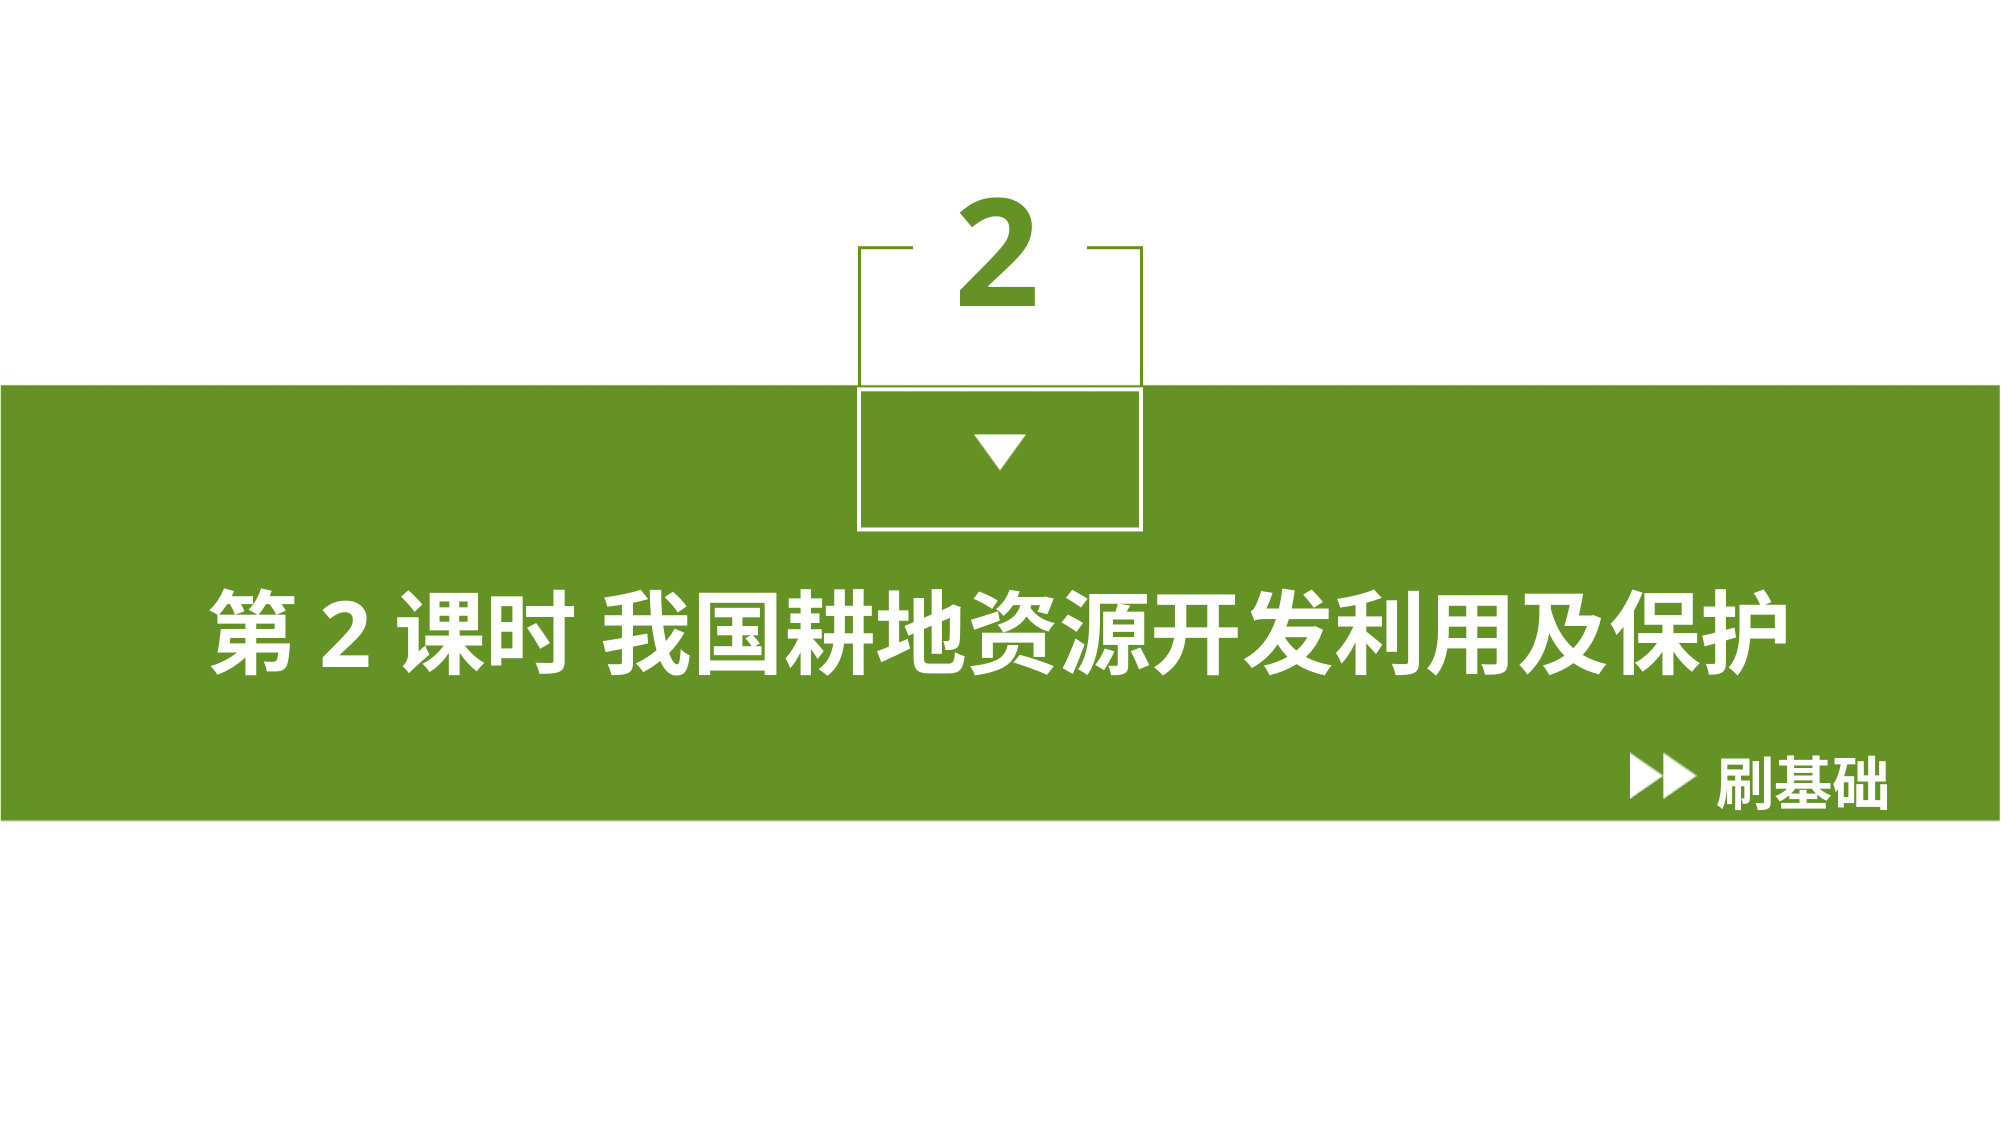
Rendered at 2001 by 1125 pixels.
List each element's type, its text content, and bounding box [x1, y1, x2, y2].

text_box 刷基础 [1715, 718, 1997, 812]
text_box 2 [865, 148, 1130, 345]
picture [0, 0, 2000, 572]
text_box 第2课时 我国耕地资源开发利用及保护 [0, 572, 2000, 791]
picture [0, 739, 2000, 1125]
